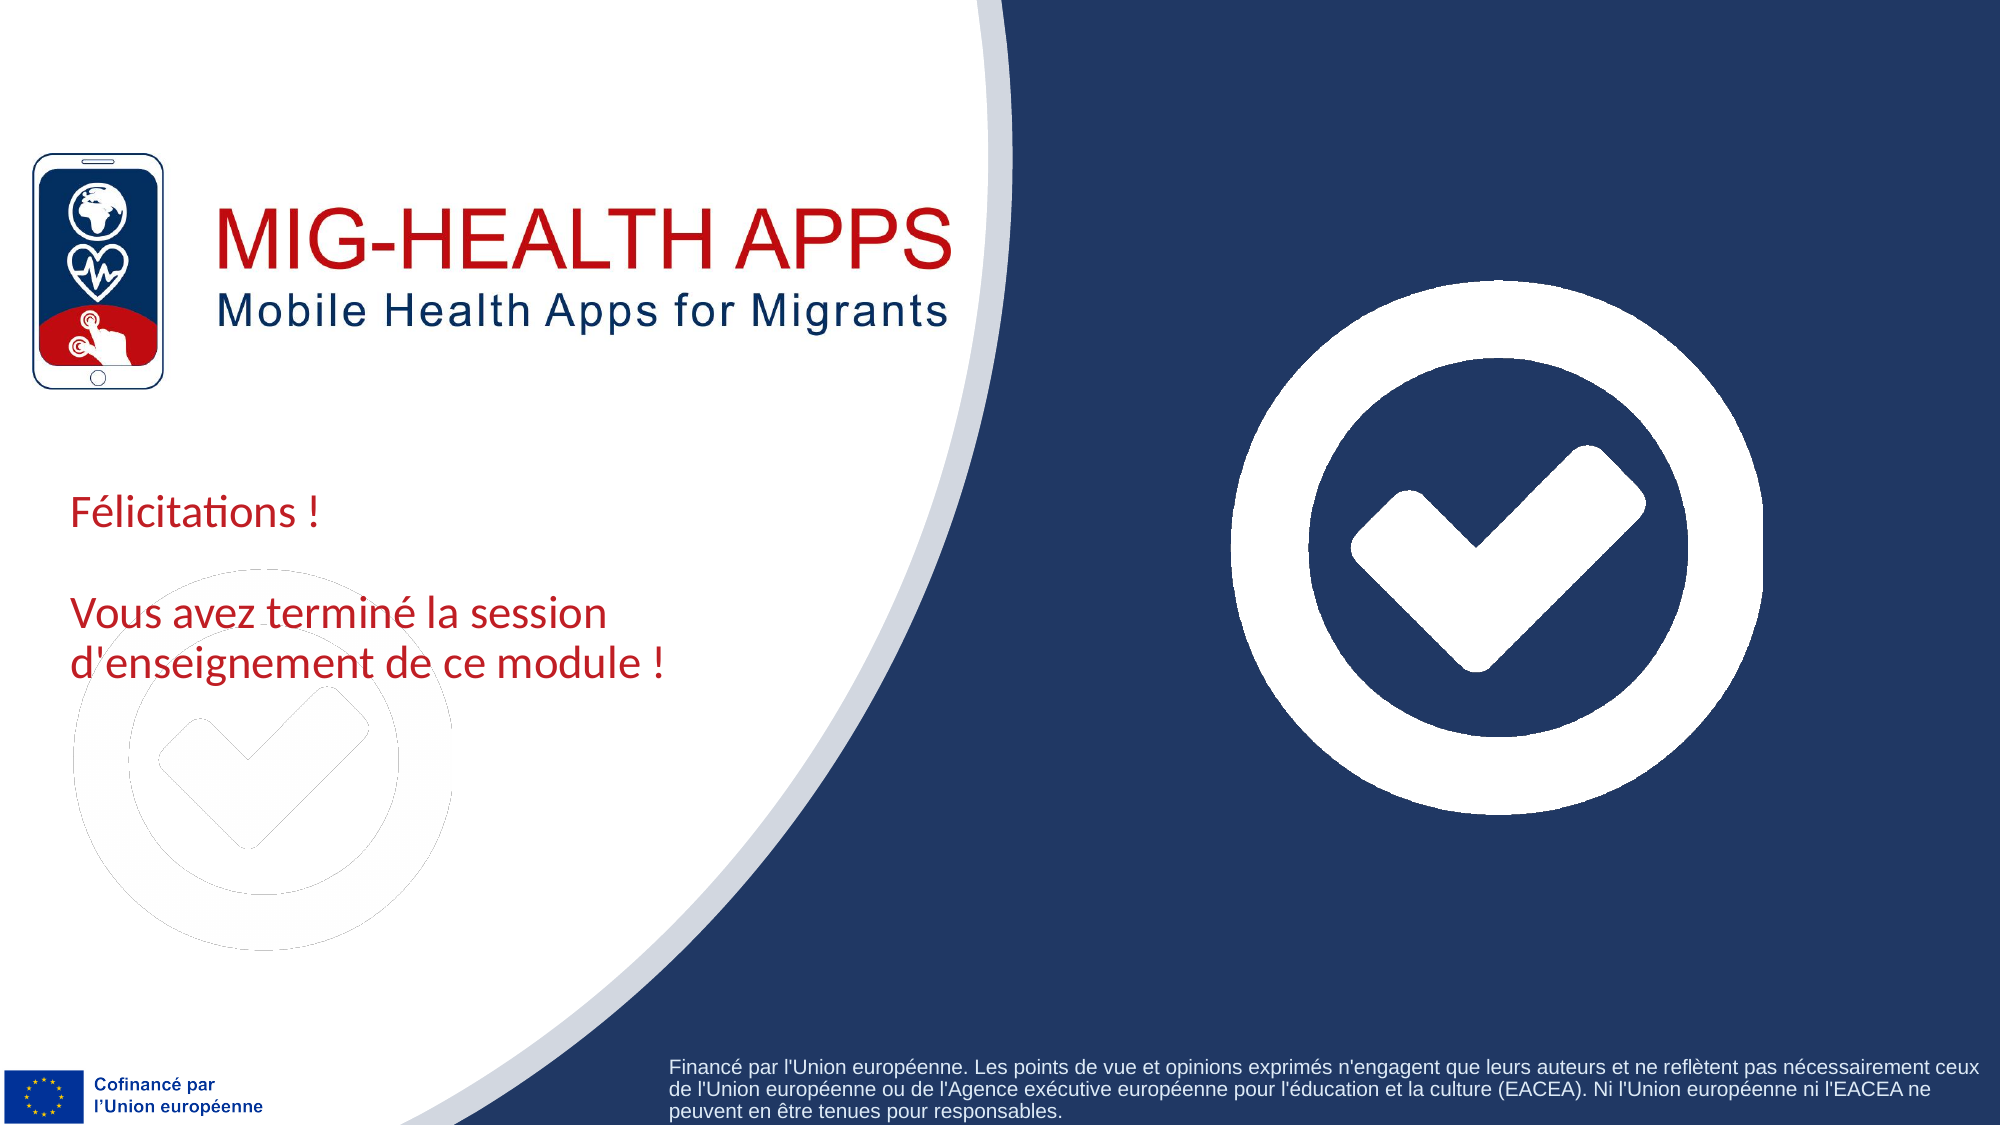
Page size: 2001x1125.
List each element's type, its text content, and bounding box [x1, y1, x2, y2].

text_box [882, 0, 1013, 683]
text_box Félicitations ! Vous avez terminé la session d'enseignement de ce module ! [55, 479, 882, 697]
picture [1226, 279, 1763, 816]
text_box [0, 0, 989, 1125]
picture [0, 1066, 274, 1125]
picture [32, 152, 952, 390]
picture [70, 569, 452, 951]
text_box Financé par l'Union européenne. Les points de vue et opinions exprimés n'engagent que leurs auteurs et ne reflètent pas nécessairement ceux de l'Union européenne ou de l'Agence exécutive européenne pour l'éducation et la culture (EACEA). Ni l'Union européenne ni l'EACEA ne peuvent en être tenues pour responsables. [654, 1038, 2000, 1125]
text_box [402, 697, 874, 1125]
